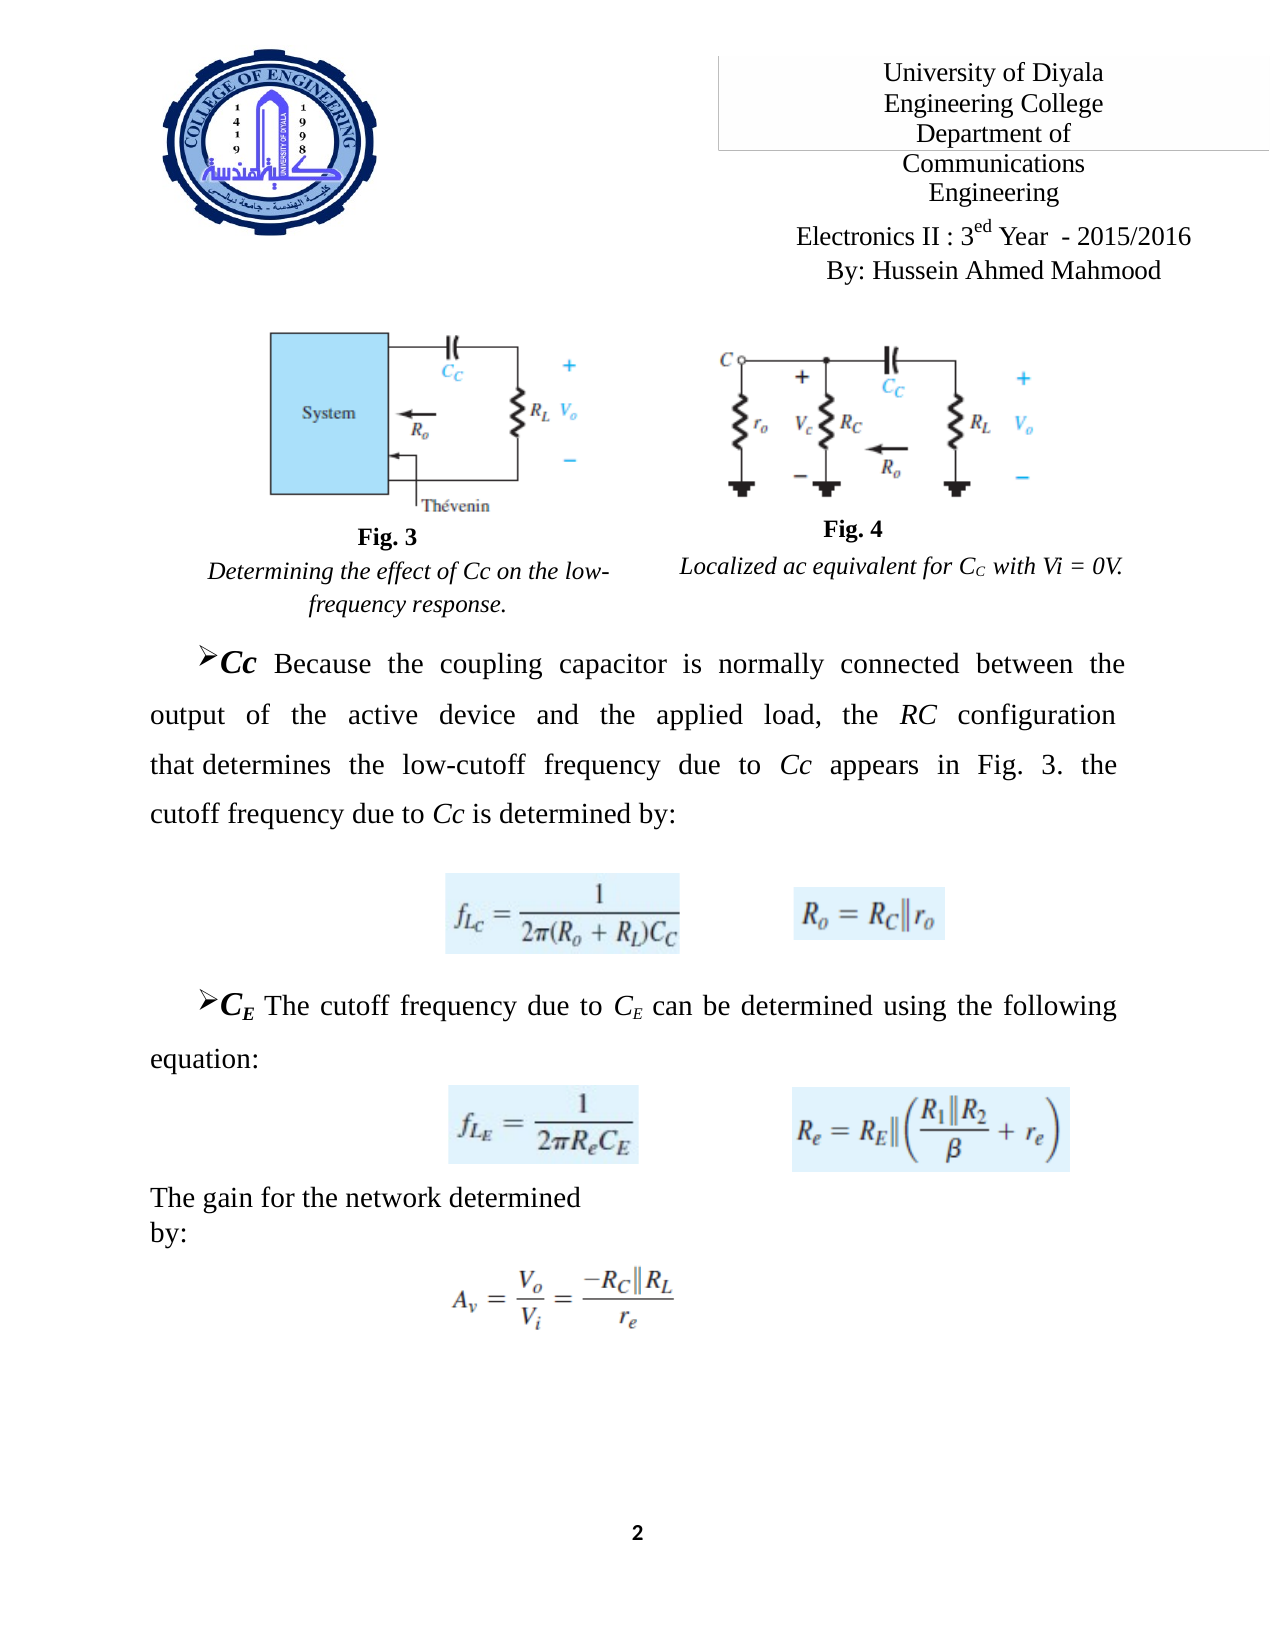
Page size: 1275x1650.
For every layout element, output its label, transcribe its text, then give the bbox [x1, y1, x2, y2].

text_box [448, 1254, 678, 1339]
text_box CE The cutoff frequency due to CE can be determined using the following equation: [147, 964, 1127, 1077]
text_box The gain for the network determined by: [147, 1178, 626, 1216]
text_box Cc Because the coupling capacitor is normally connected between the output of the active device and the applied load, the RC configuration that determines the low-cutoff frequency due to Cc appears in Fig. 3. the cutoff frequency due to Cc is determined by: [147, 622, 1128, 836]
text_box [637, 551, 1169, 592]
text_box [445, 873, 680, 954]
text_box [713, 334, 1055, 508]
text_box [162, 45, 377, 236]
text_box University of Diyala Engineering College Department of Communications Engineering Electronics II : 3ed Year - 2015/2016 By: Hussein Ahmed Mahmood [747, 56, 1240, 222]
text_box Fig. 4 Localized ac equivalent for CC with Vi = 0V. [677, 512, 1131, 584]
text_box Fig. 3 Determining the effect of Cc on the low- frequency response. [205, 520, 612, 620]
text_box [448, 1085, 639, 1164]
picture [706, 56, 1275, 228]
text_box [792, 1087, 1070, 1172]
text_box [257, 323, 579, 516]
slide_number 1 [627, 1517, 648, 1549]
text_box [142, 556, 665, 625]
text_box [793, 887, 945, 940]
